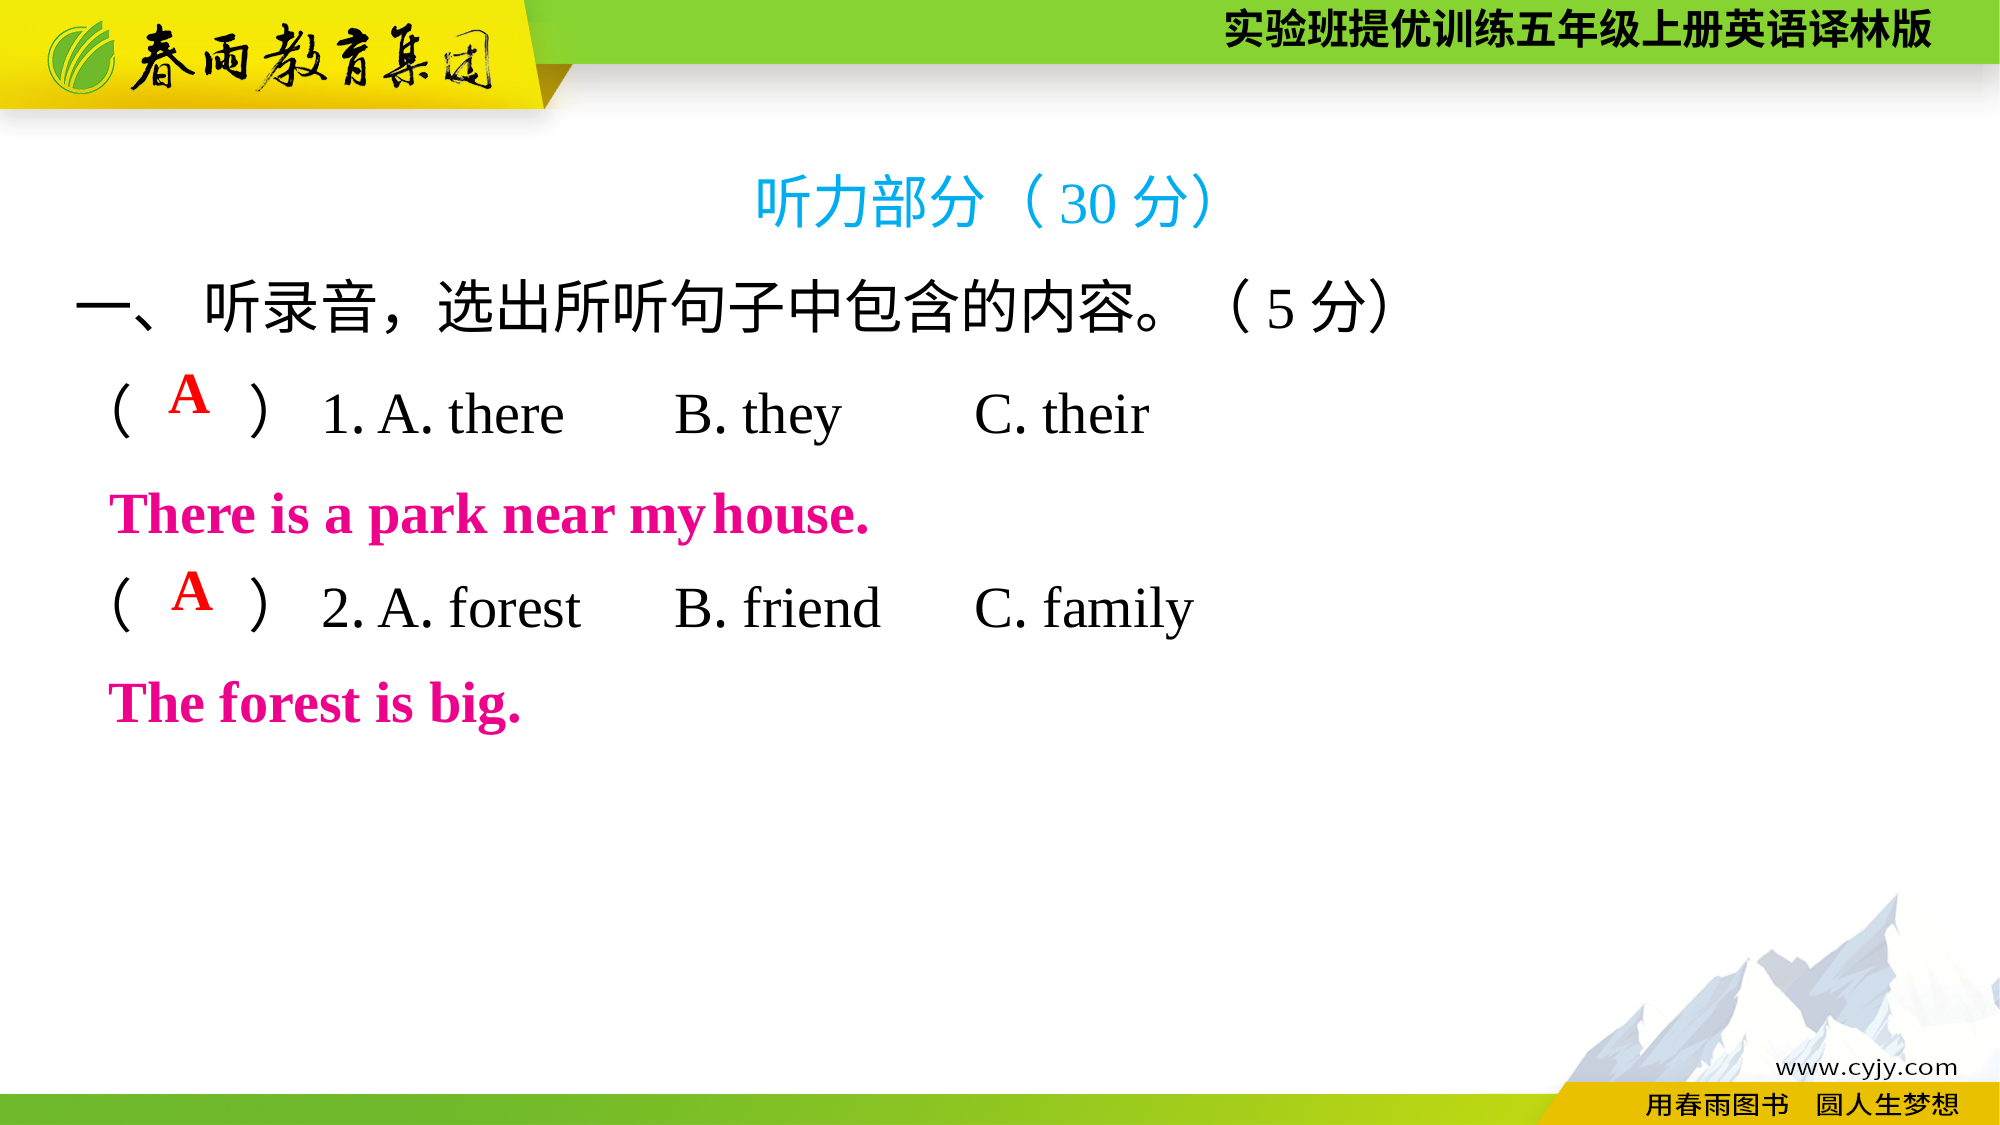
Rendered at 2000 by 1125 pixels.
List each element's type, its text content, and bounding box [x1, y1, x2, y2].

text_box A [154, 348, 226, 433]
text_box There is a park near my house. [94, 432, 886, 553]
text_box A [156, 544, 229, 630]
text_box The forest is big. [93, 621, 537, 742]
picture [0, 0, 2000, 1125]
list 听力部分（30分） 一、 听录音，选出所听句子中包含的内容。（5分） （ ）1. A. there B. they C. their （ ）2. A. forest B. friend C. family [59, 122, 1944, 653]
